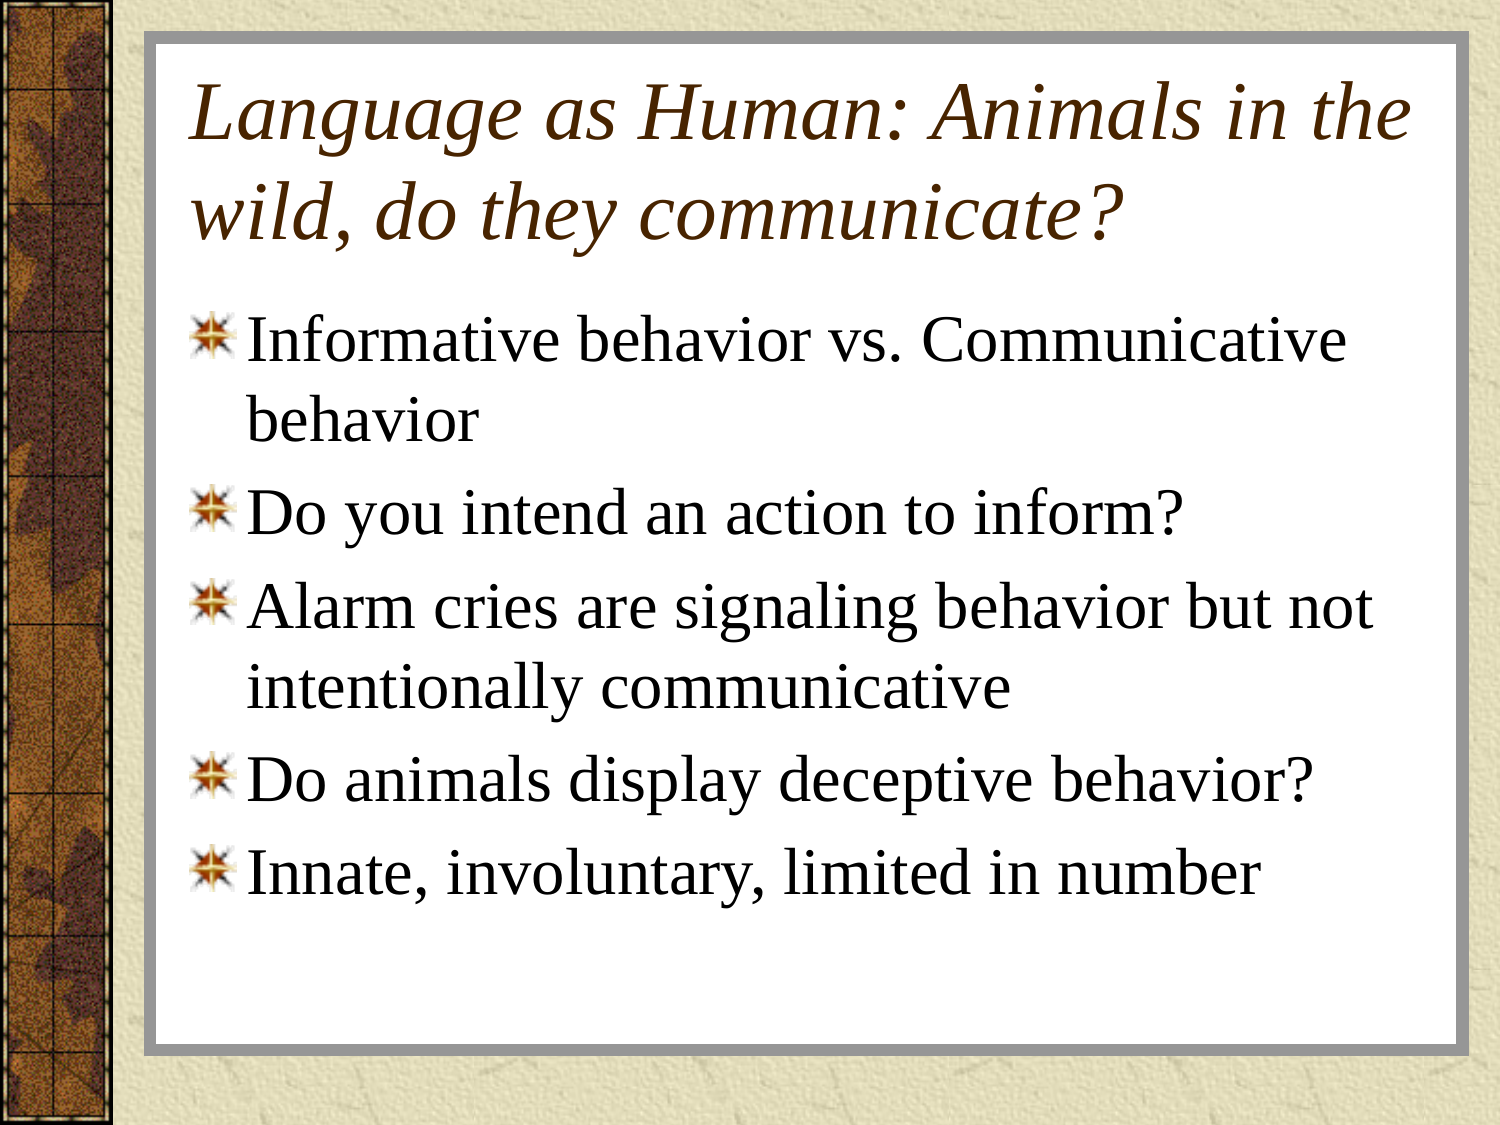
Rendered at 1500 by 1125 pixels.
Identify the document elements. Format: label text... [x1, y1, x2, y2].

title Language as Human: Animals in the wild, do they communicate? [174, 62, 1450, 250]
picture [0, 0, 1500, 1125]
list Informative behavior vs. Communicative behavior Do you intend an action to inform? Alarm cries are signaling behavior but not intentionally communicative Do animals display deceptive behavior? Innate, involuntary, limited in number [174, 287, 1450, 963]
